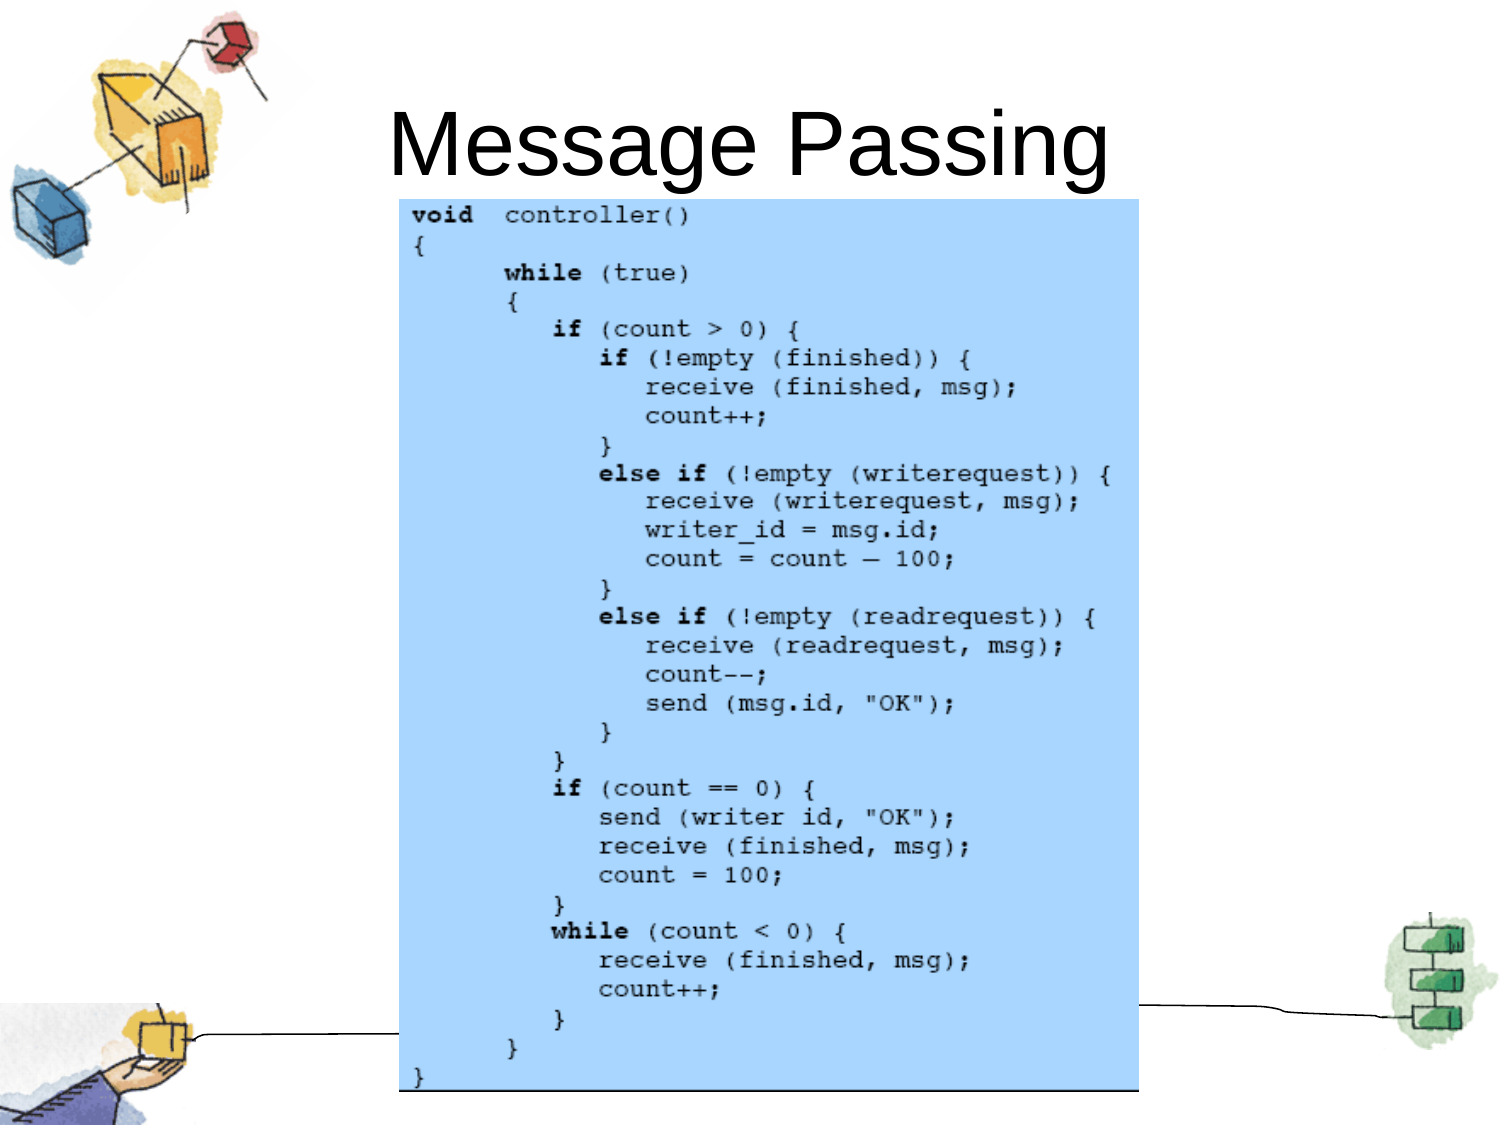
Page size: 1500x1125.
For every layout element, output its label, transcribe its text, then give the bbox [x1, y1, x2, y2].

title Message Passing [74, 44, 1426, 233]
picture [114, 0, 274, 44]
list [399, 199, 1139, 1092]
picture [0, 1003, 196, 1125]
picture [1382, 912, 1500, 1050]
picture [0, 85, 167, 316]
